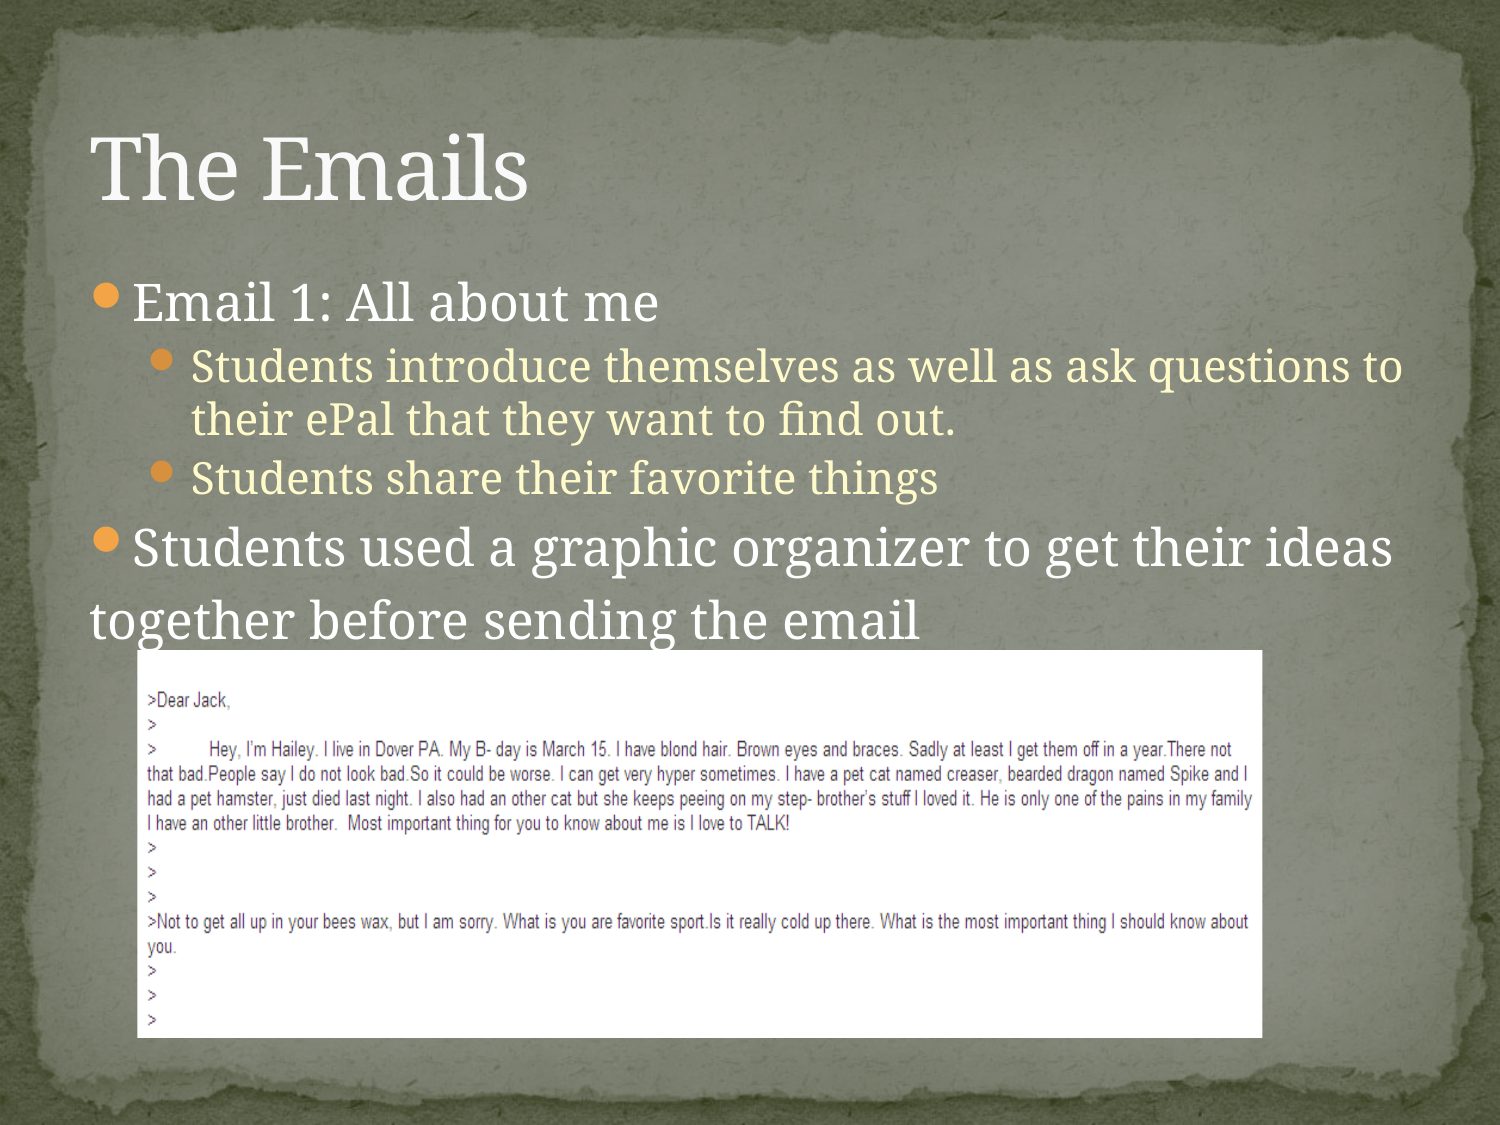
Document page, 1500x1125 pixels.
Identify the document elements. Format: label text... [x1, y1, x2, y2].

title The Emails [74, 24, 1425, 225]
list Email 1: All about me Students introduce themselves as well as ask questions to their ePal that they want to find out. Students share their favorite things Students used a graphic organizer to get their ideas together before sending the email [75, 262, 1425, 675]
picture [137, 650, 1263, 1038]
